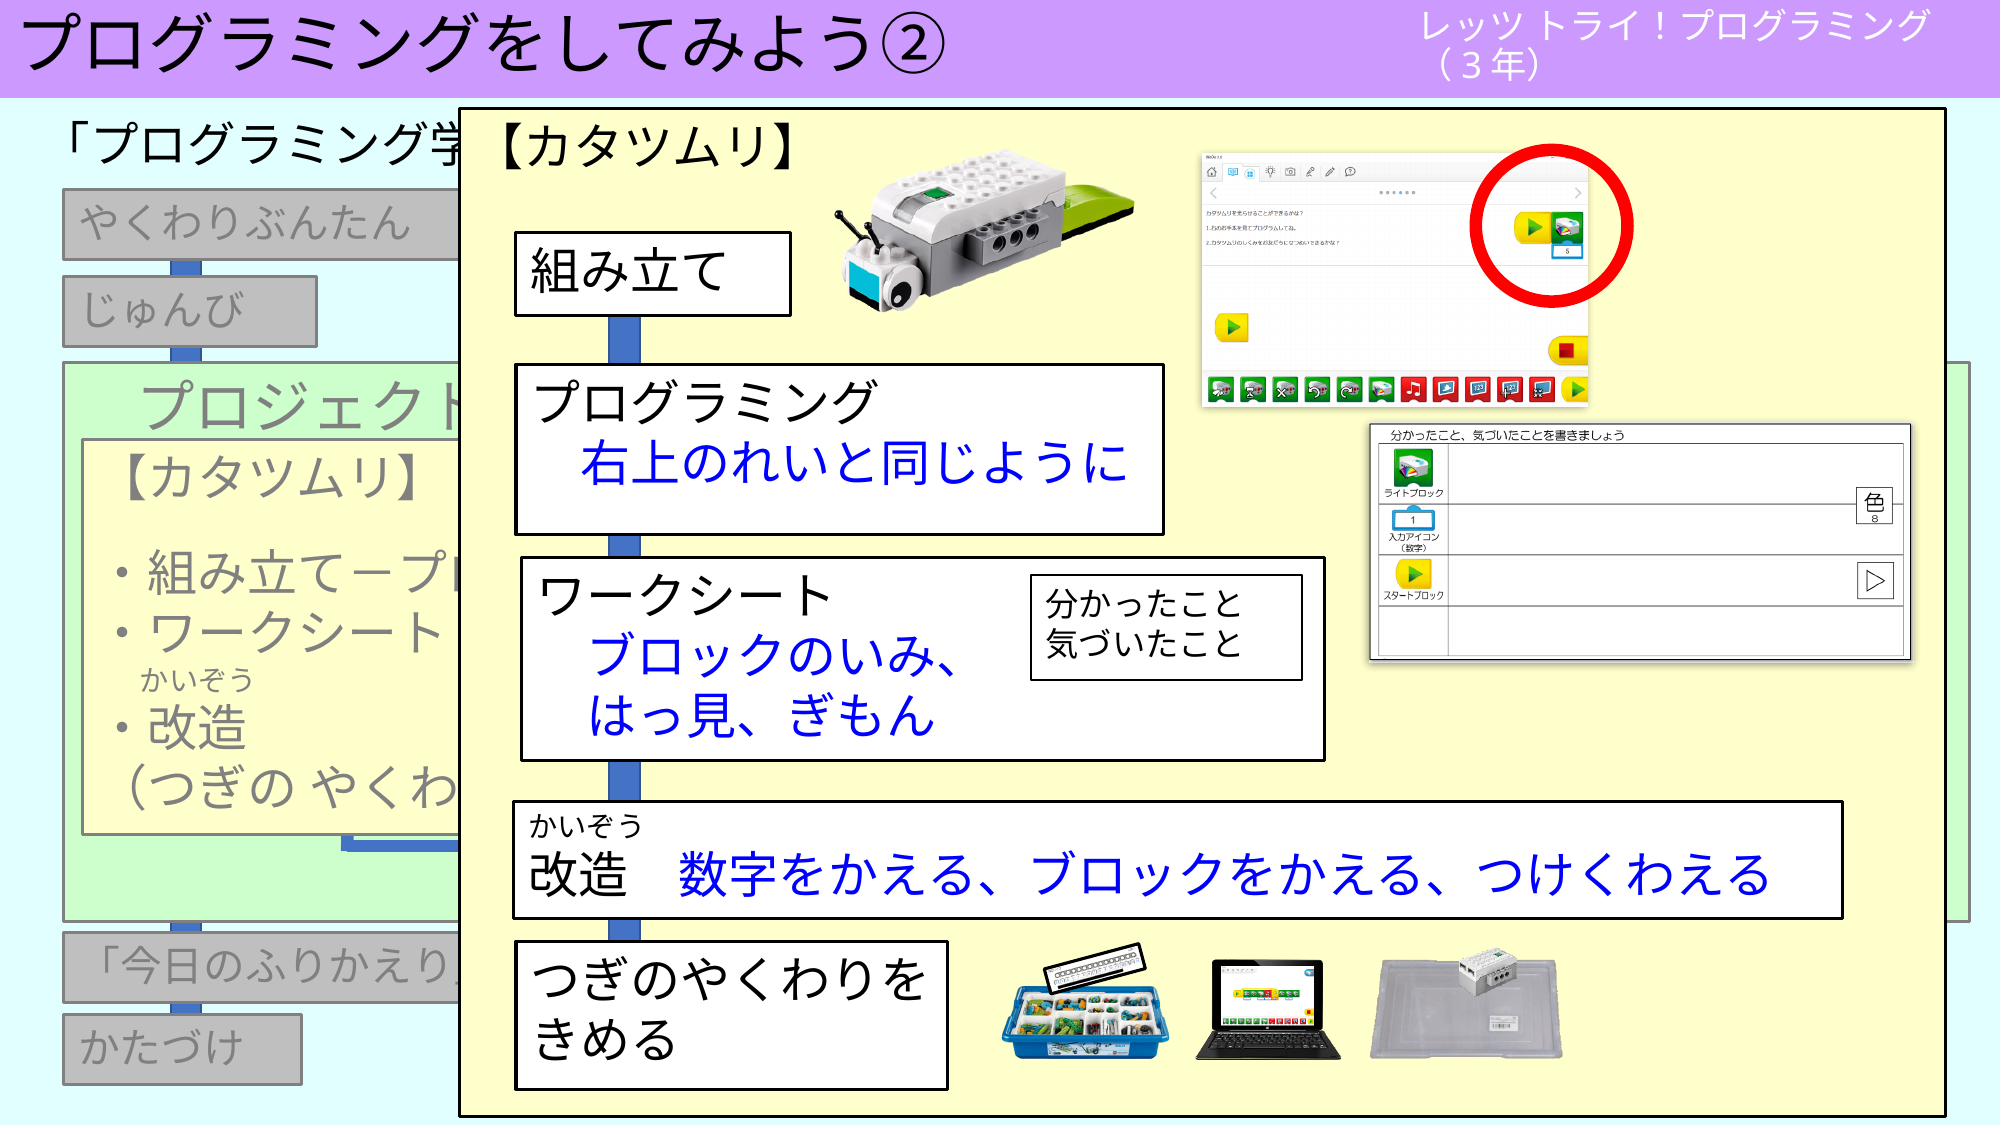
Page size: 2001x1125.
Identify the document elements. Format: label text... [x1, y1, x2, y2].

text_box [459, 108, 1946, 1117]
text_box [170, 922, 202, 932]
text_box [170, 260, 202, 276]
text_box やくわりぶんたん [63, 189, 458, 260]
title プログラミングをしてみよう② [0, 0, 1285, 94]
text_box プロジェクトをおこなう [63, 362, 458, 922]
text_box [347, 835, 459, 852]
text_box 「プログラミング学しゅうのすすめ方を知ろう」 [26, 113, 458, 185]
text_box かたづけ [63, 1014, 302, 1085]
text_box 「今日のふりかえり」 [63, 932, 458, 1003]
text_box [170, 1003, 202, 1014]
text_box プロジェクトをおこなう [1947, 362, 1970, 922]
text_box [82, 439, 459, 835]
text_box [170, 347, 202, 362]
text_box じゅんび [63, 276, 317, 347]
